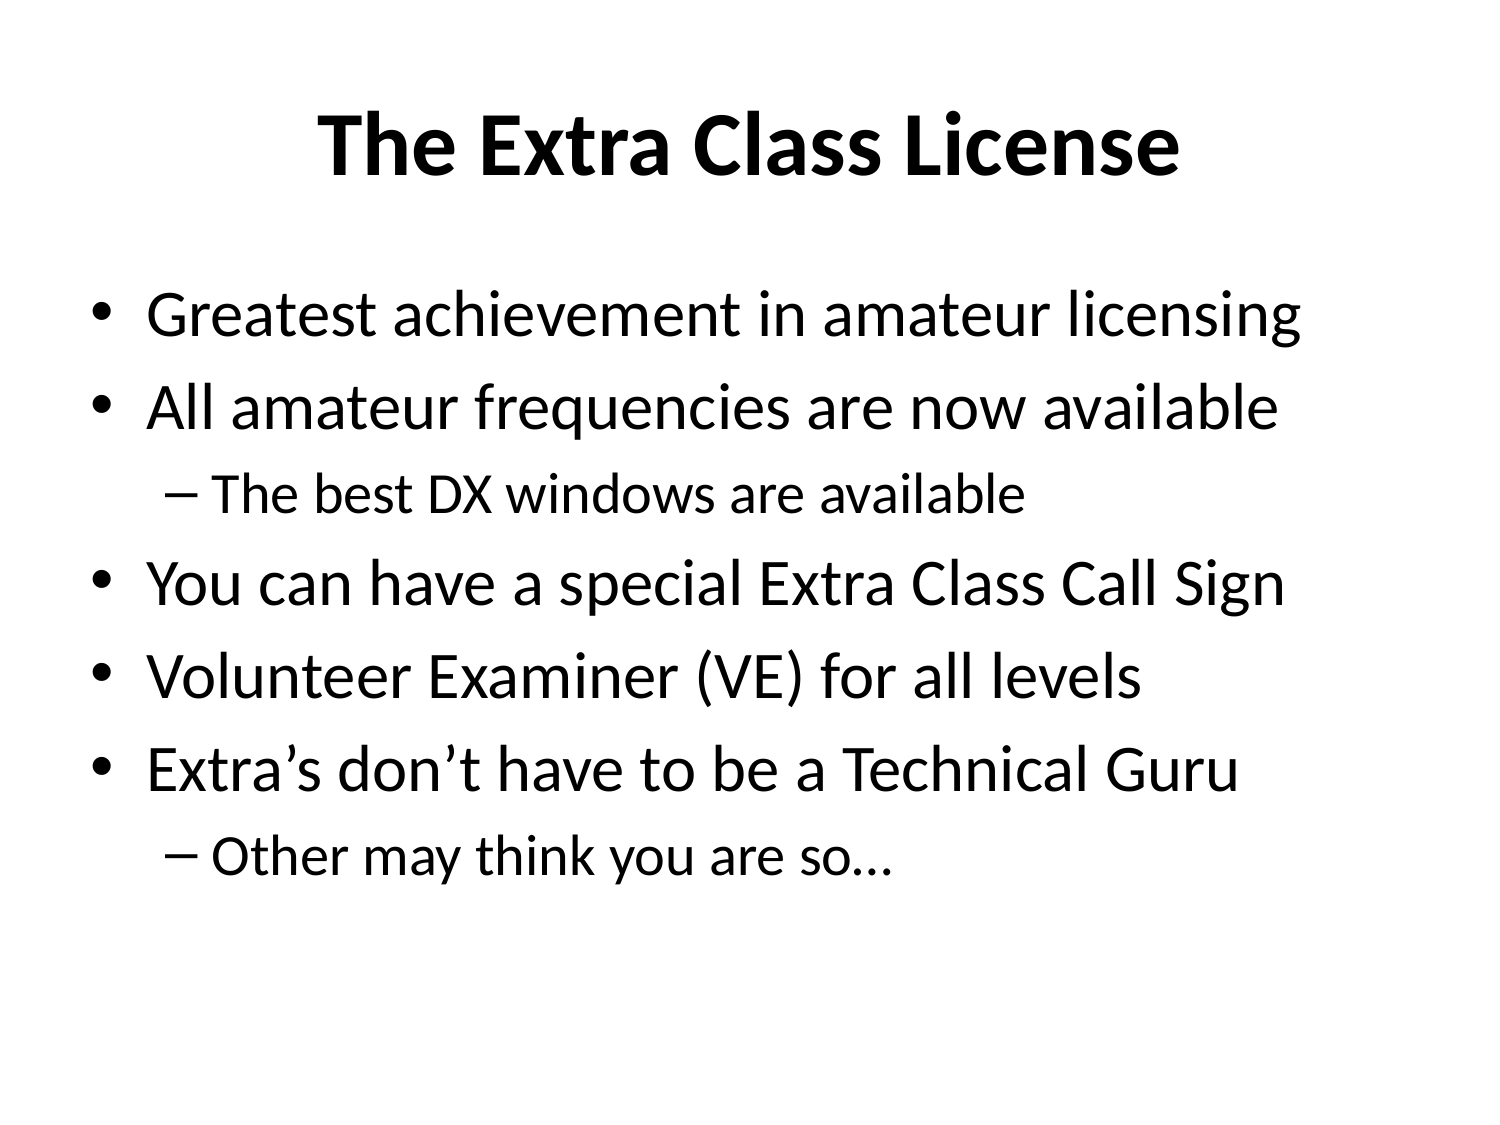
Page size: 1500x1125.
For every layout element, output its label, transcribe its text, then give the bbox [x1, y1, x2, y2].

list Greatest achievement in amateur licensing All amateur frequencies are now available The best DX windows are available You can have a special Extra Class Call Sign Volunteer Examiner (VE) for all levels Extra’s don’t have to be a Technical Guru Other may think you are so… [75, 262, 1425, 1005]
title The Extra Class License [75, 45, 1425, 233]
